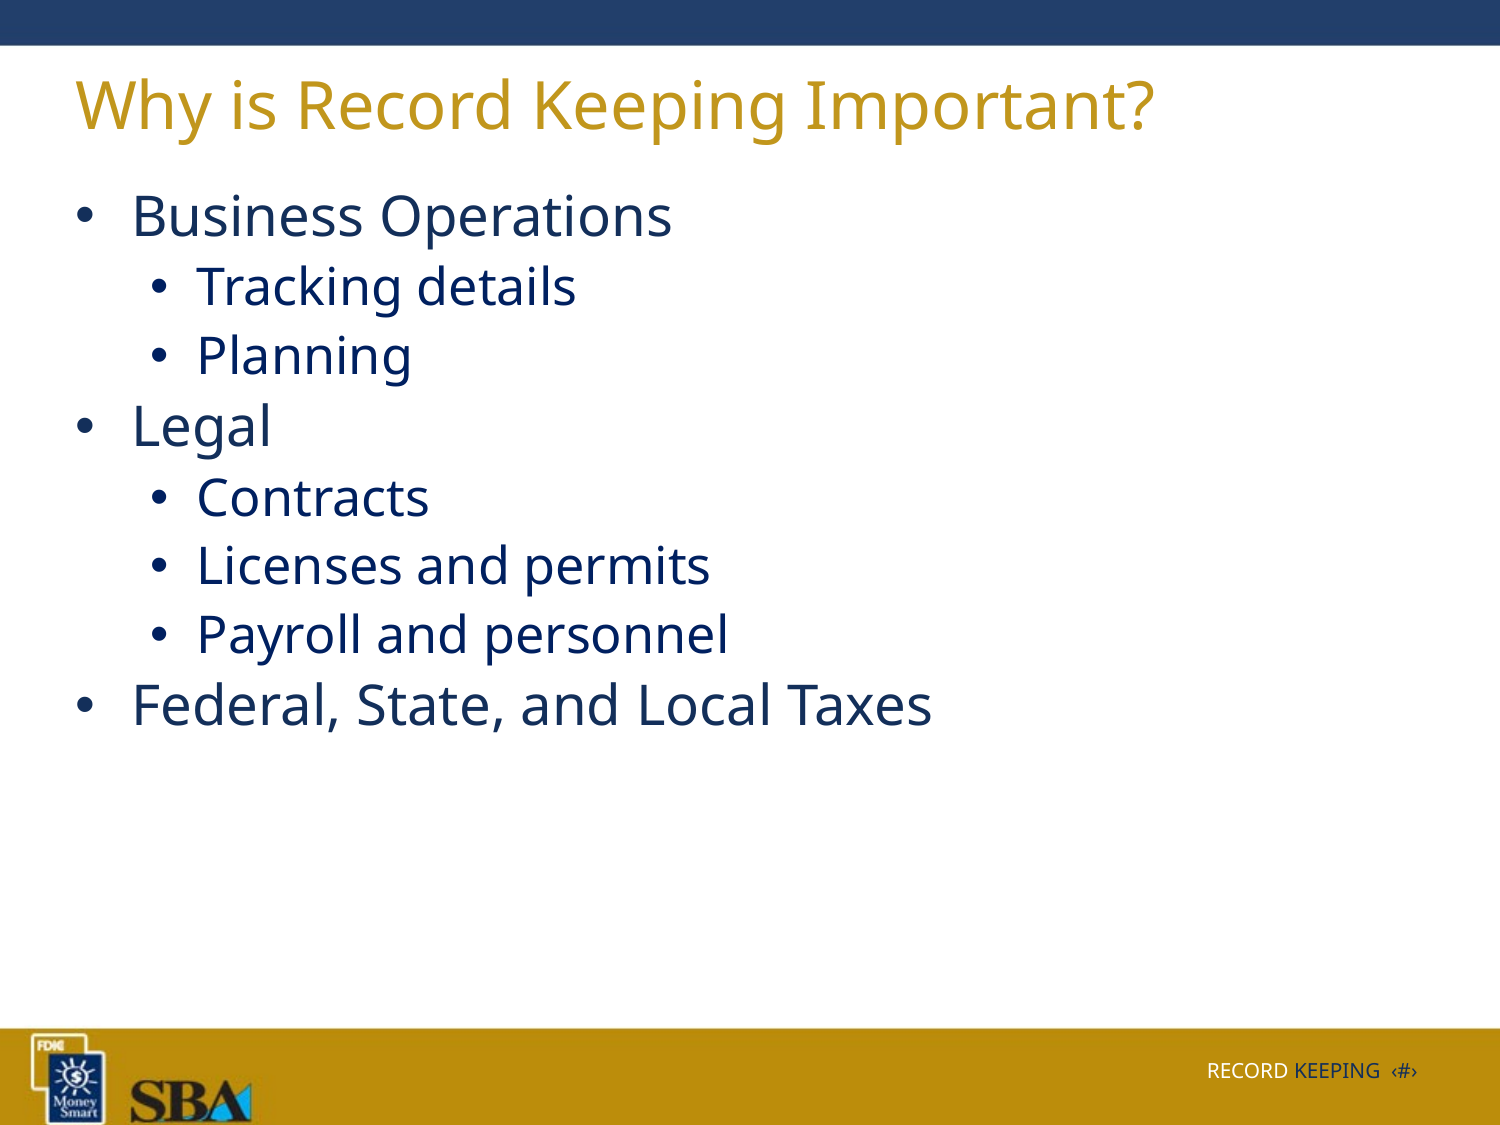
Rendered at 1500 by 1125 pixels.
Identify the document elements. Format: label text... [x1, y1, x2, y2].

list Business Operations Tracking details Planning Legal Contracts Licenses and permits Payroll and personnel Federal, State, and Local Taxes [74, 186, 1426, 888]
title Why is Record Keeping Important? [74, 61, 1426, 163]
picture [0, 0, 1500, 1125]
